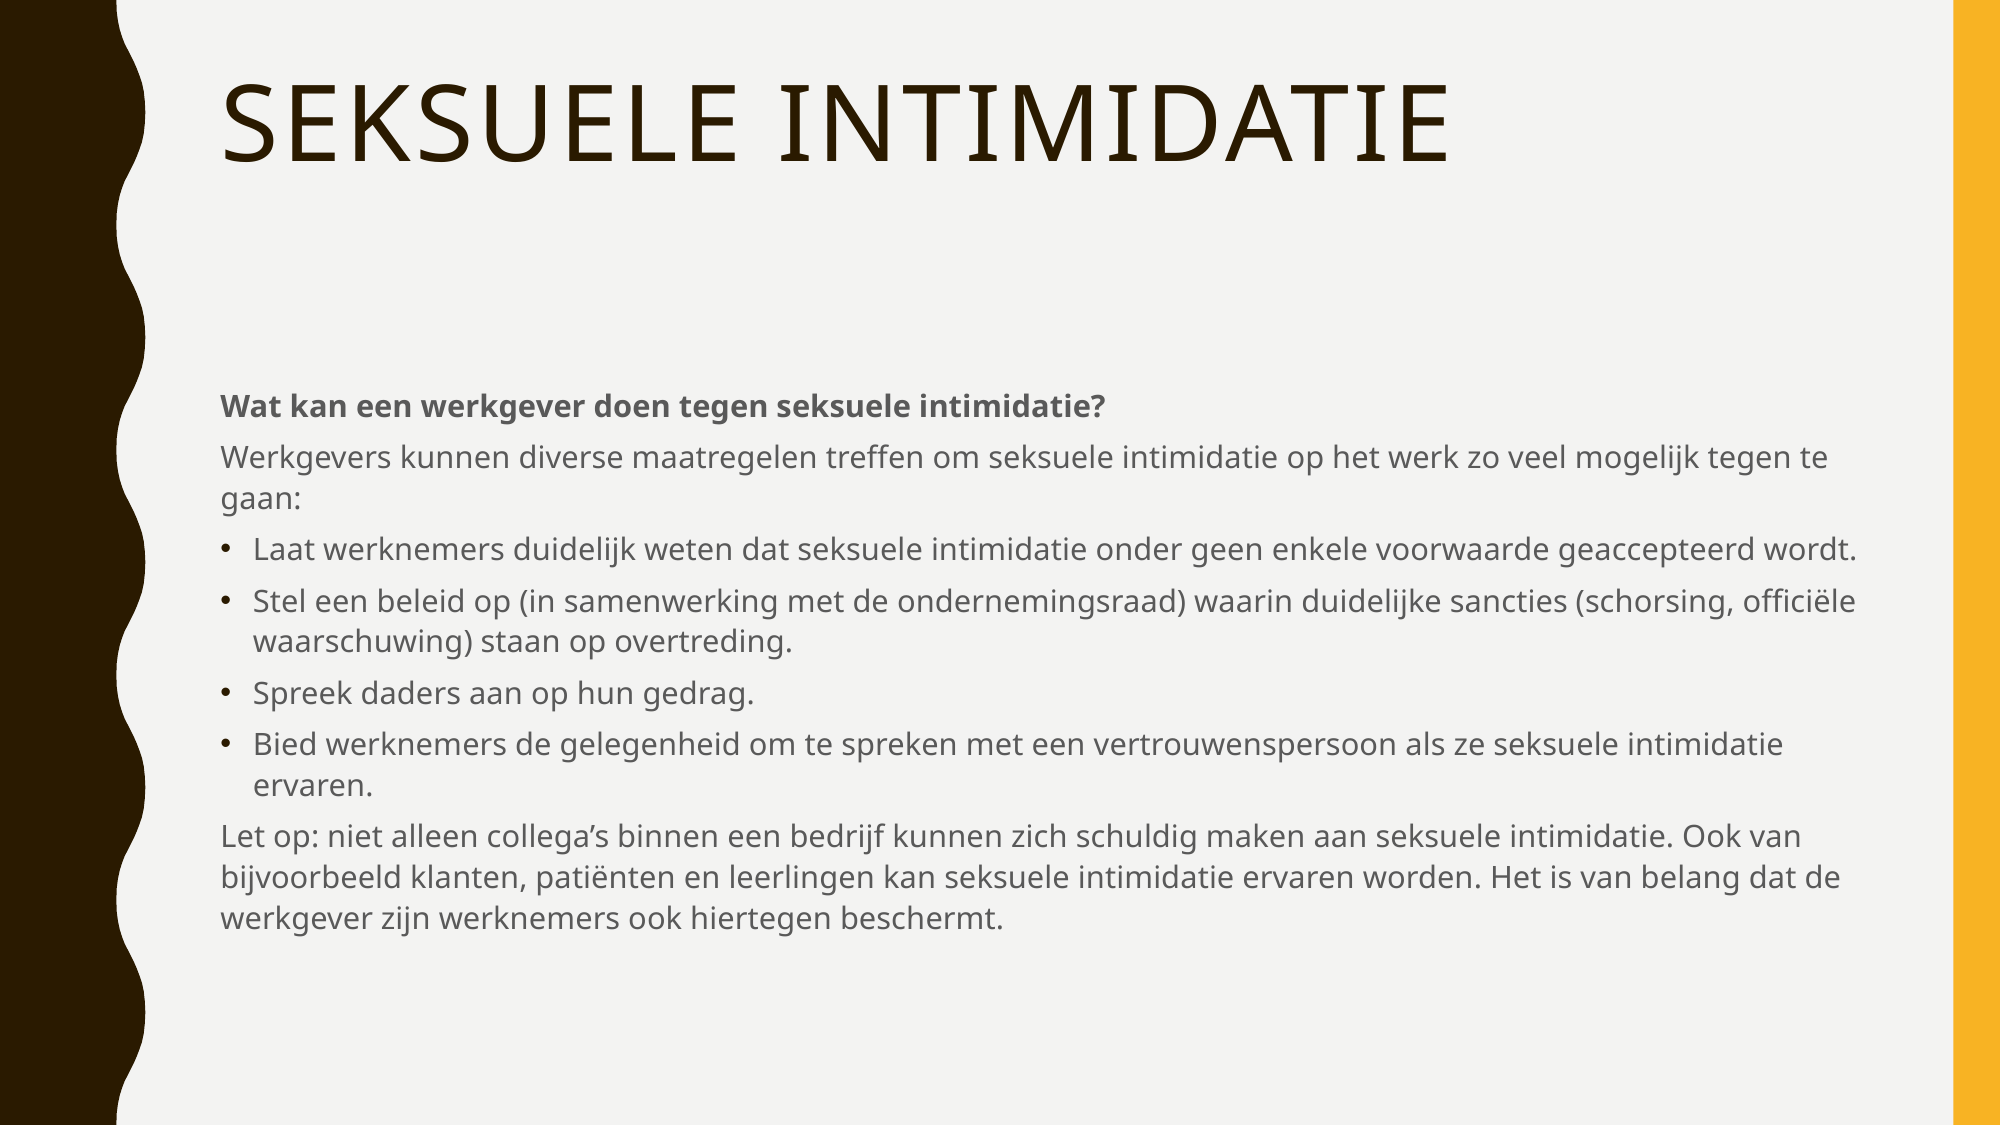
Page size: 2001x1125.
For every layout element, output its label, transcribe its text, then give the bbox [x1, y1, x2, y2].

list Wat kan een werkgever doen tegen seksuele intimidatie? Werkgevers kunnen diverse maatregelen treffen om seksuele intimidatie op het werk zo veel mogelijk tegen te gaan: Laat werknemers duidelijk weten dat seksuele intimidatie onder geen enkele voorwaarde geaccepteerd wordt. Stel een beleid op (in samenwerking met de ondernemingsraad) waarin duidelijke sancties (schorsing, officiële waarschuwing) staan op overtreding. Spreek daders aan op hun gedrag. Bied werknemers de gelegenheid om te spreken met een vertrouwenspersoon als ze seksuele intimidatie ervaren. Let op: niet alleen collega’s binnen een bedrijf kunnen zich schuldig maken aan seksuele intimidatie. Ook van bijvoorbeeld klanten, patiënten en leerlingen kan seksuele intimidatie ervaren worden. Het is van belang dat de werkgever zijn werknemers ook hiertegen beschermt. [205, 375, 1875, 965]
title Seksuele intimidatie [205, 62, 1875, 308]
